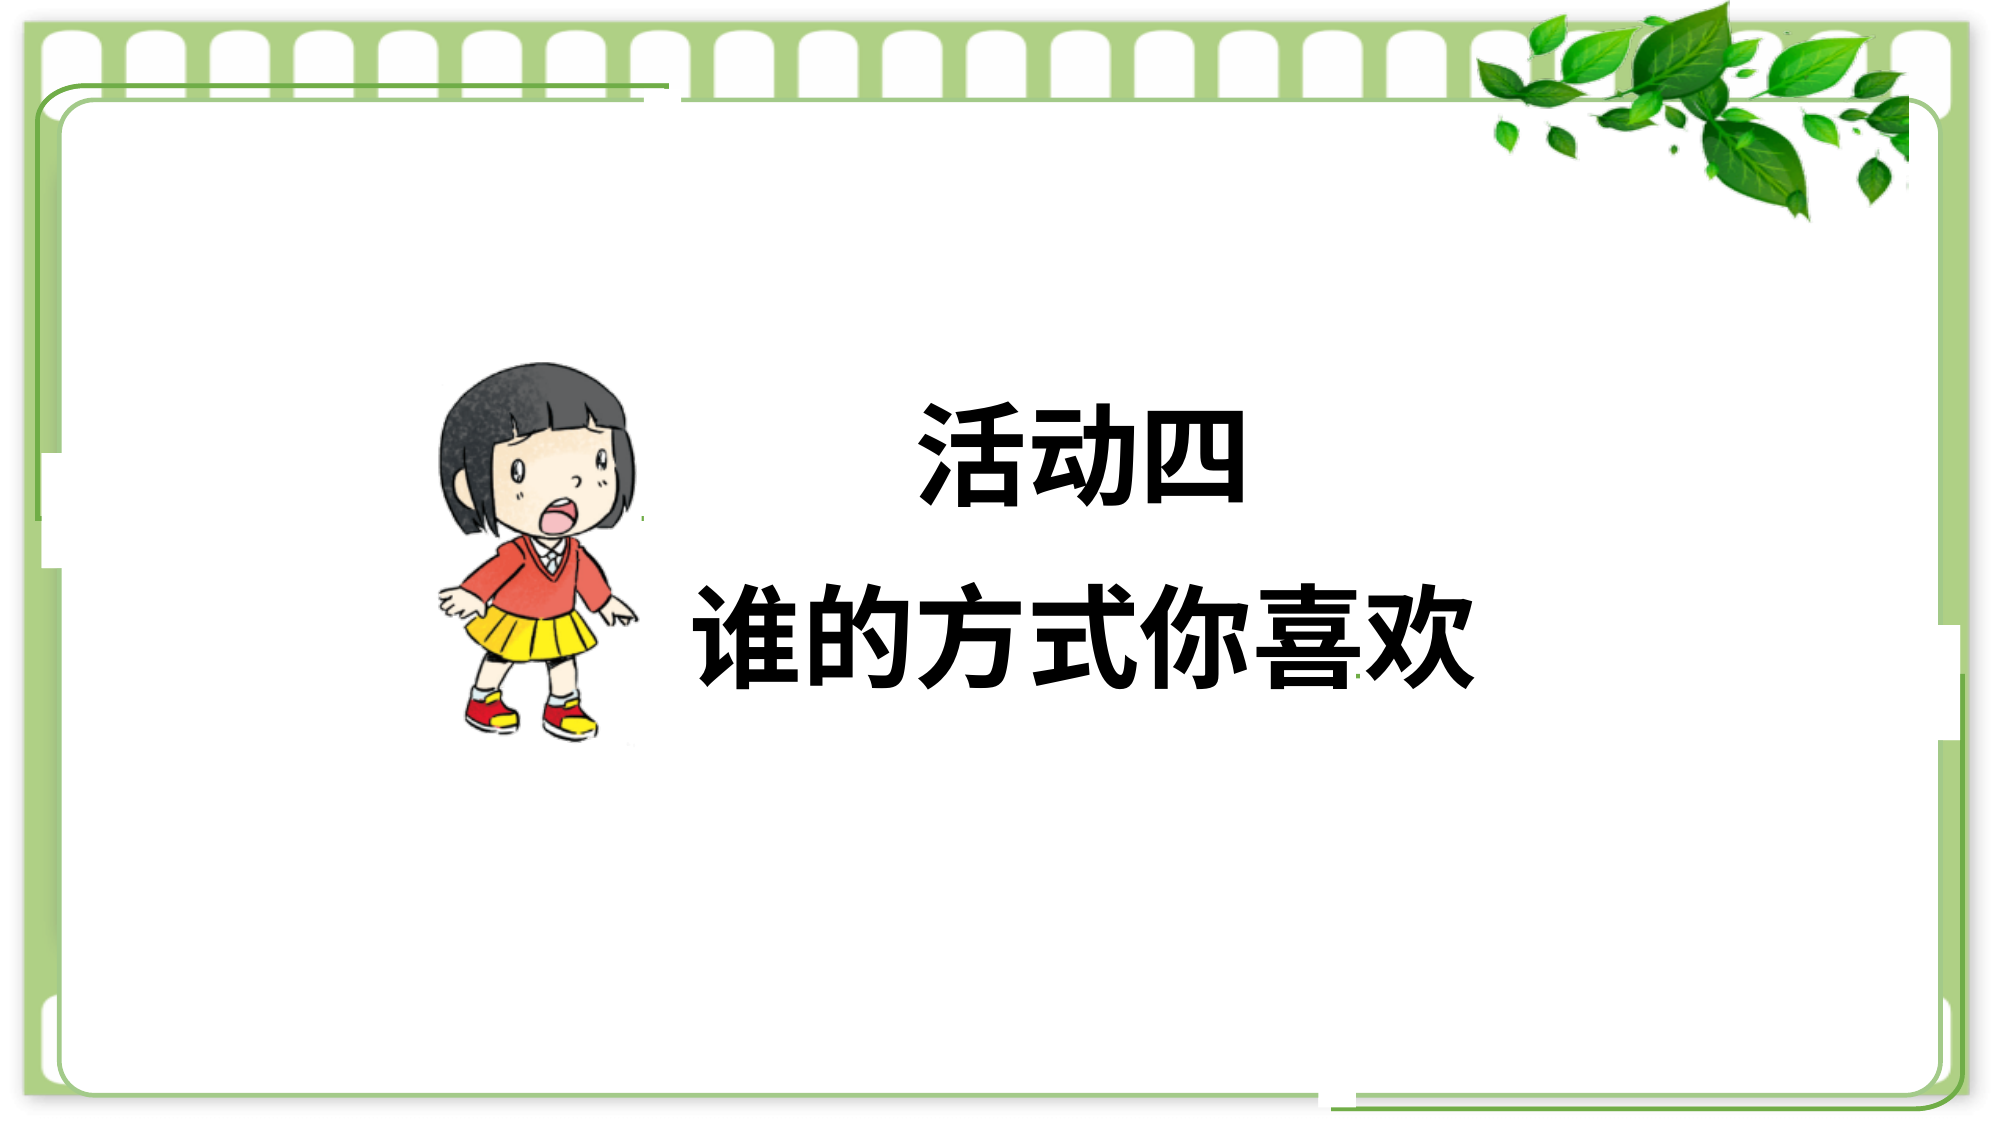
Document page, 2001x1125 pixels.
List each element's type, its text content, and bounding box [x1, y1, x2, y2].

text_box 活动四 谁的方式你喜欢 [674, 329, 1492, 710]
picture [409, 361, 654, 752]
picture [1476, 0, 1909, 278]
